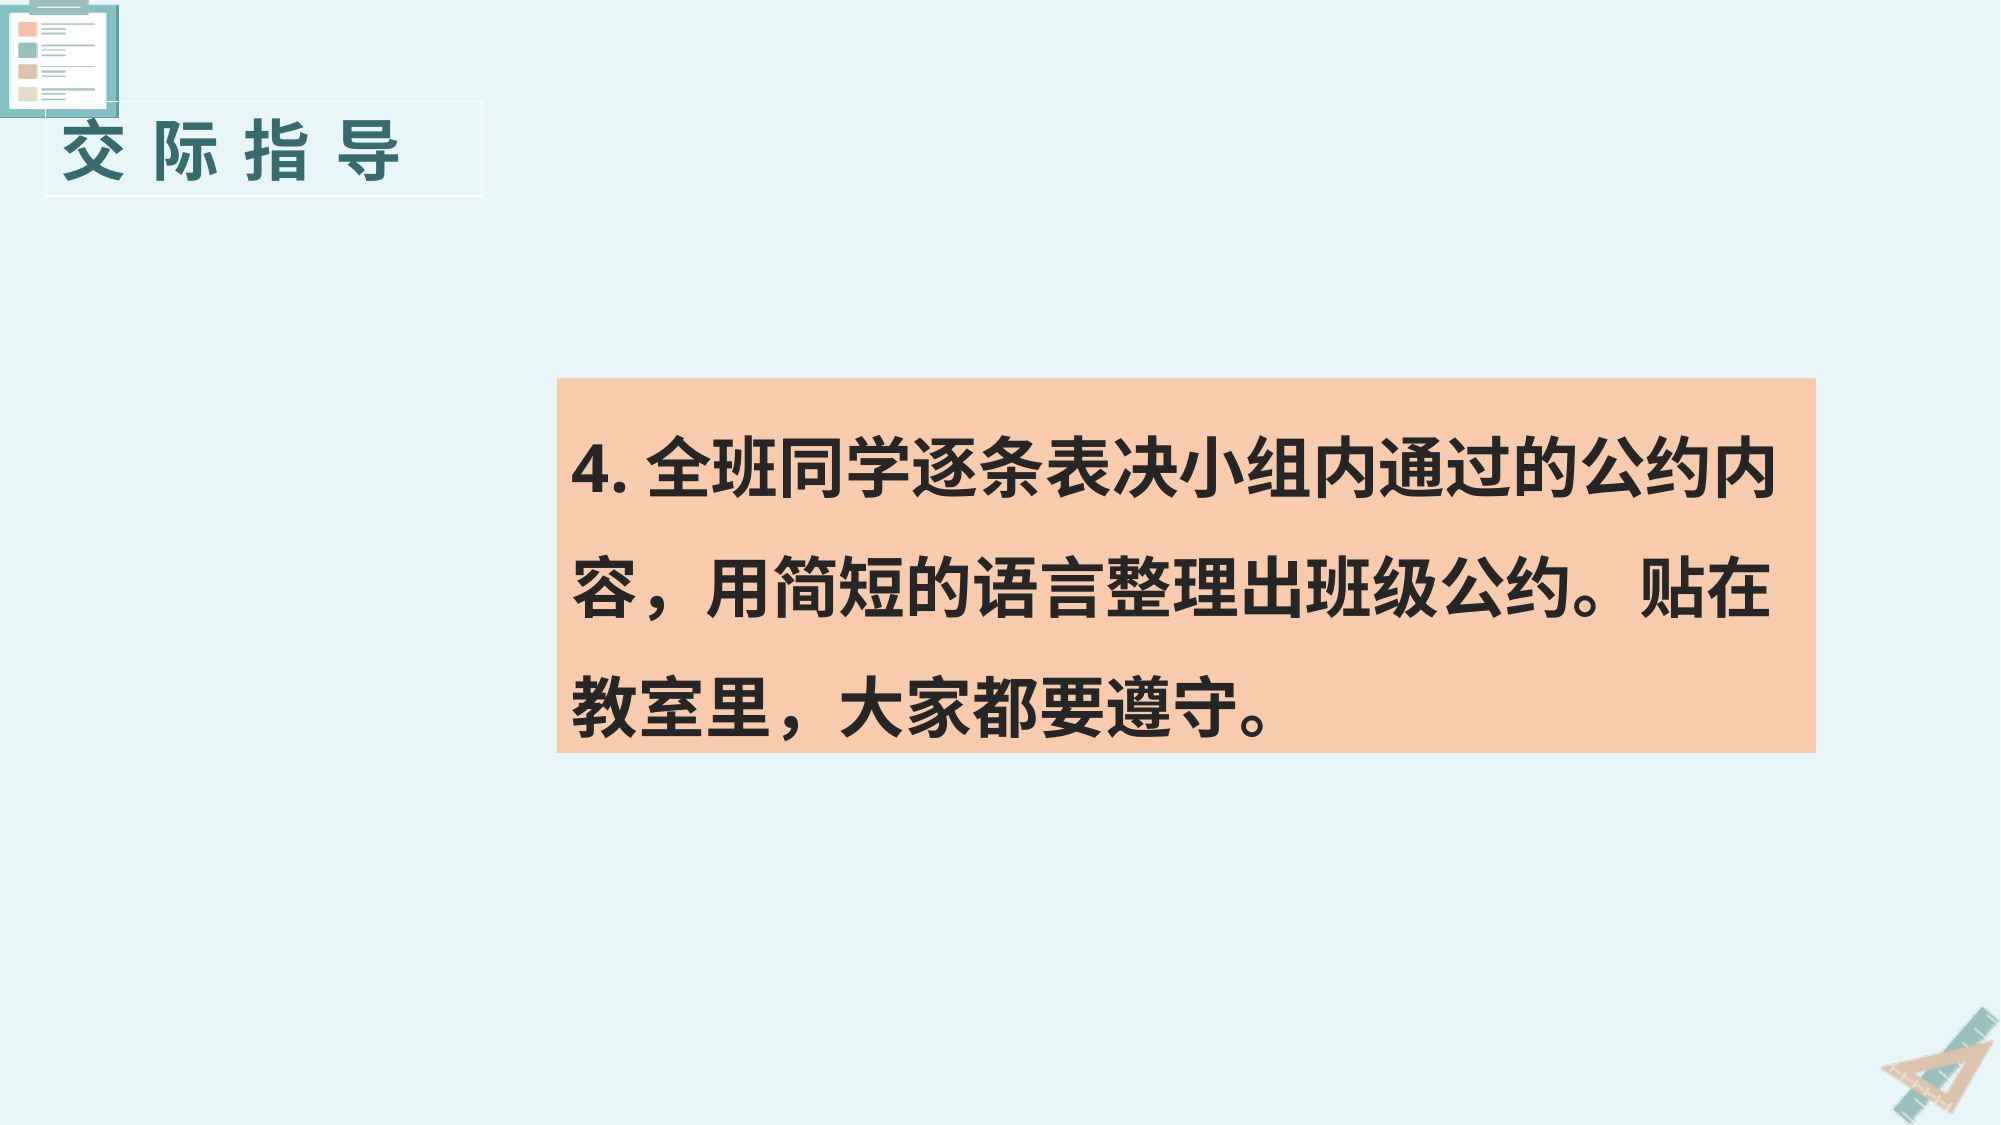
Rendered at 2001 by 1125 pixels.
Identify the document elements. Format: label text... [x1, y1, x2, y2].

picture [1881, 1006, 2000, 1125]
text_box 4.全班同学逐条表决小组内通过的公约内容，用简短的语言整理出班级公约。贴在教室里，大家都要遵守。 [557, 378, 1817, 753]
picture [0, 0, 119, 119]
text_box 交际指导 [45, 101, 483, 196]
